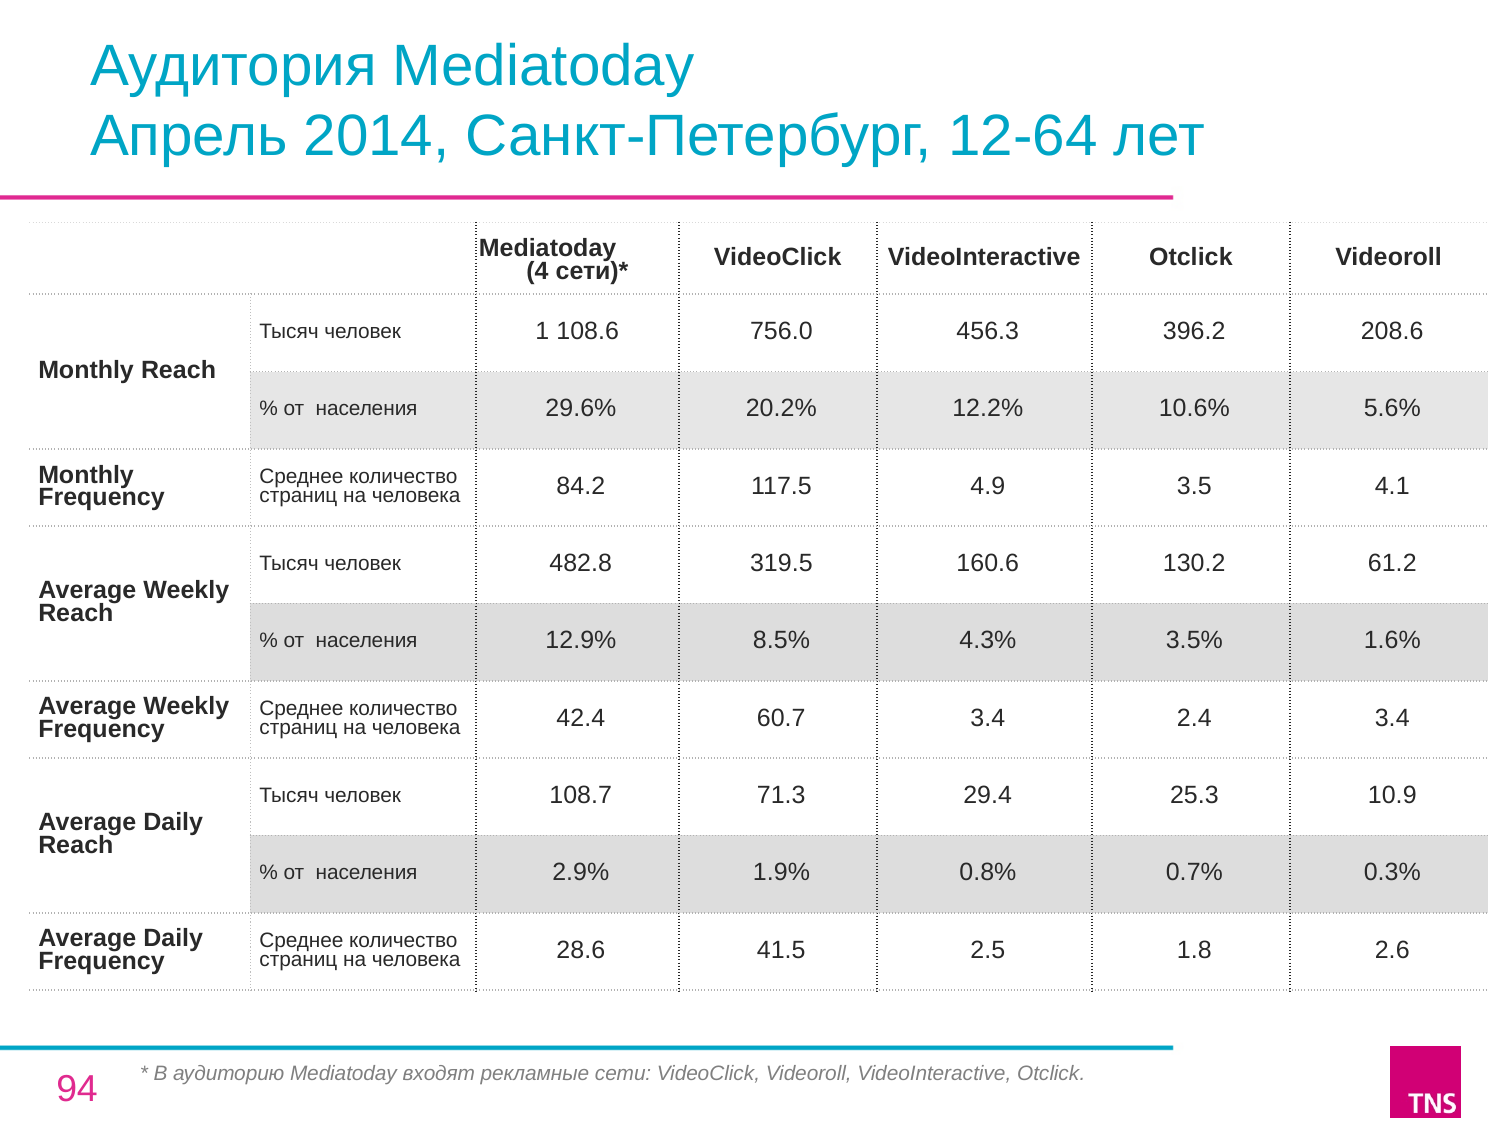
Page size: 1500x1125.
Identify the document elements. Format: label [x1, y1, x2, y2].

title [74, 8, 1476, 187]
table_header [29, 223, 1488, 294]
text_box [124, 1052, 1463, 1092]
table_cell [29, 294, 1488, 990]
picture [0, 0, 1500, 1125]
slide_number [40, 1055, 392, 1125]
